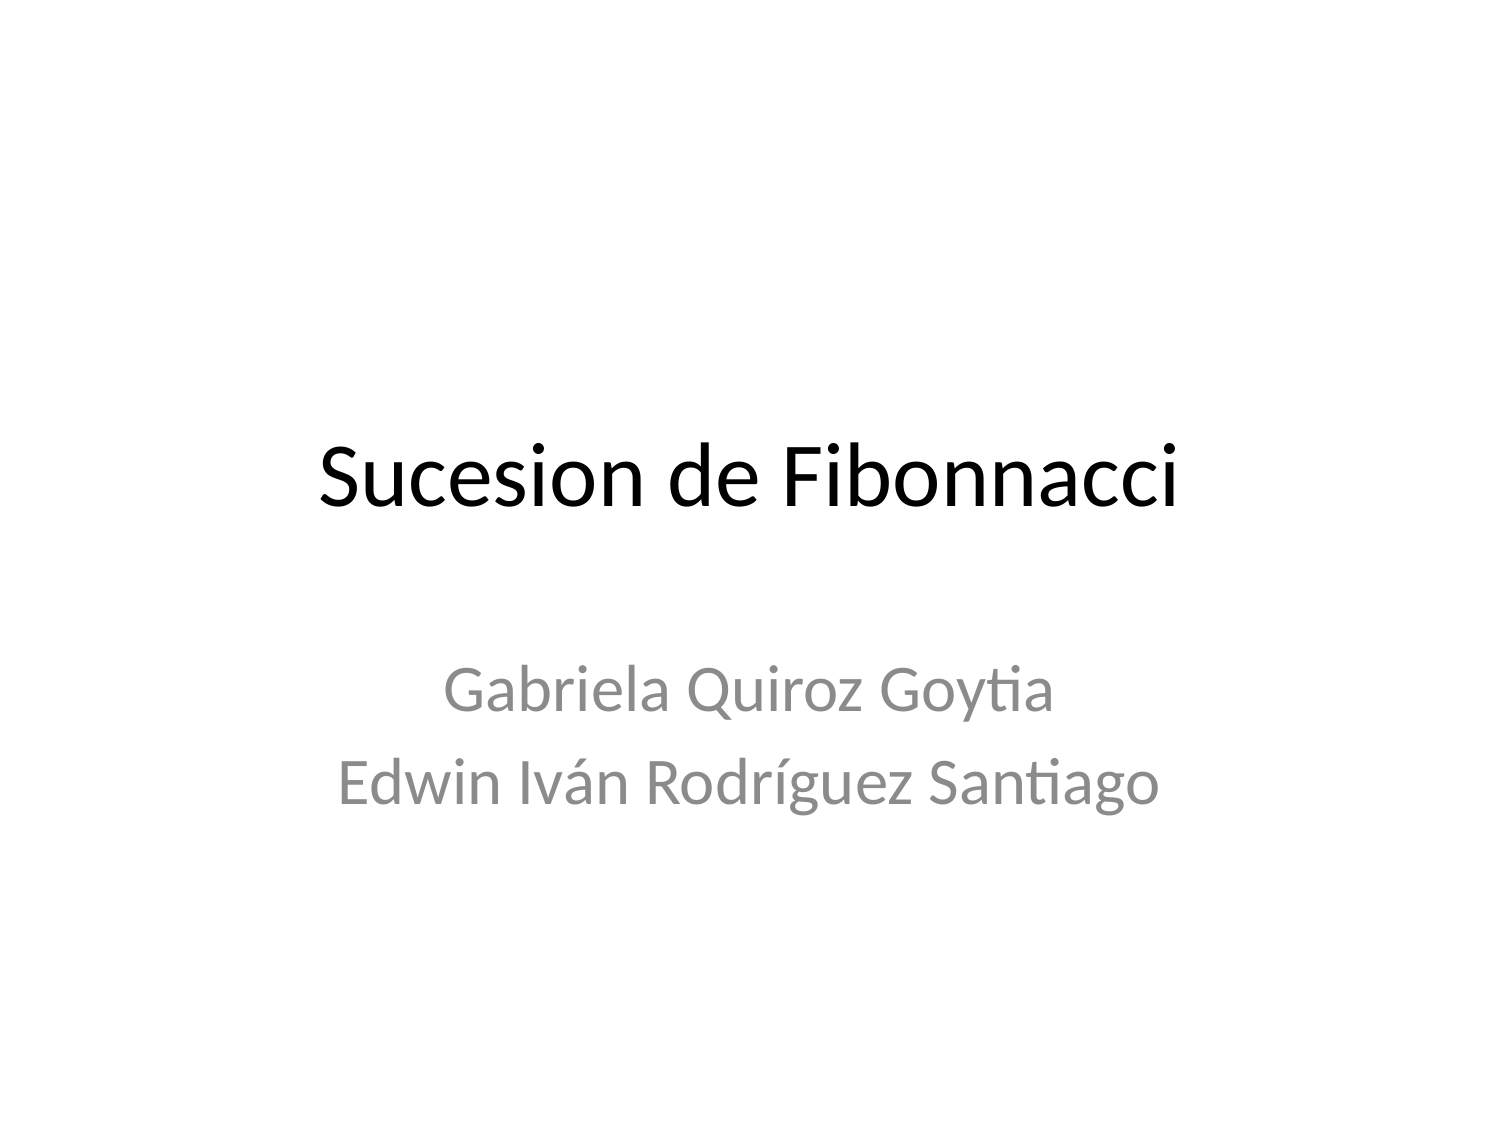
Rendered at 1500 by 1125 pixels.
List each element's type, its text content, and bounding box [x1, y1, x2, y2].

subtitle Gabriela Quiroz Goytia Edwin Iván Rodríguez Santiago [225, 637, 1275, 925]
title Sucesion de Fibonnacci [112, 349, 1388, 591]
